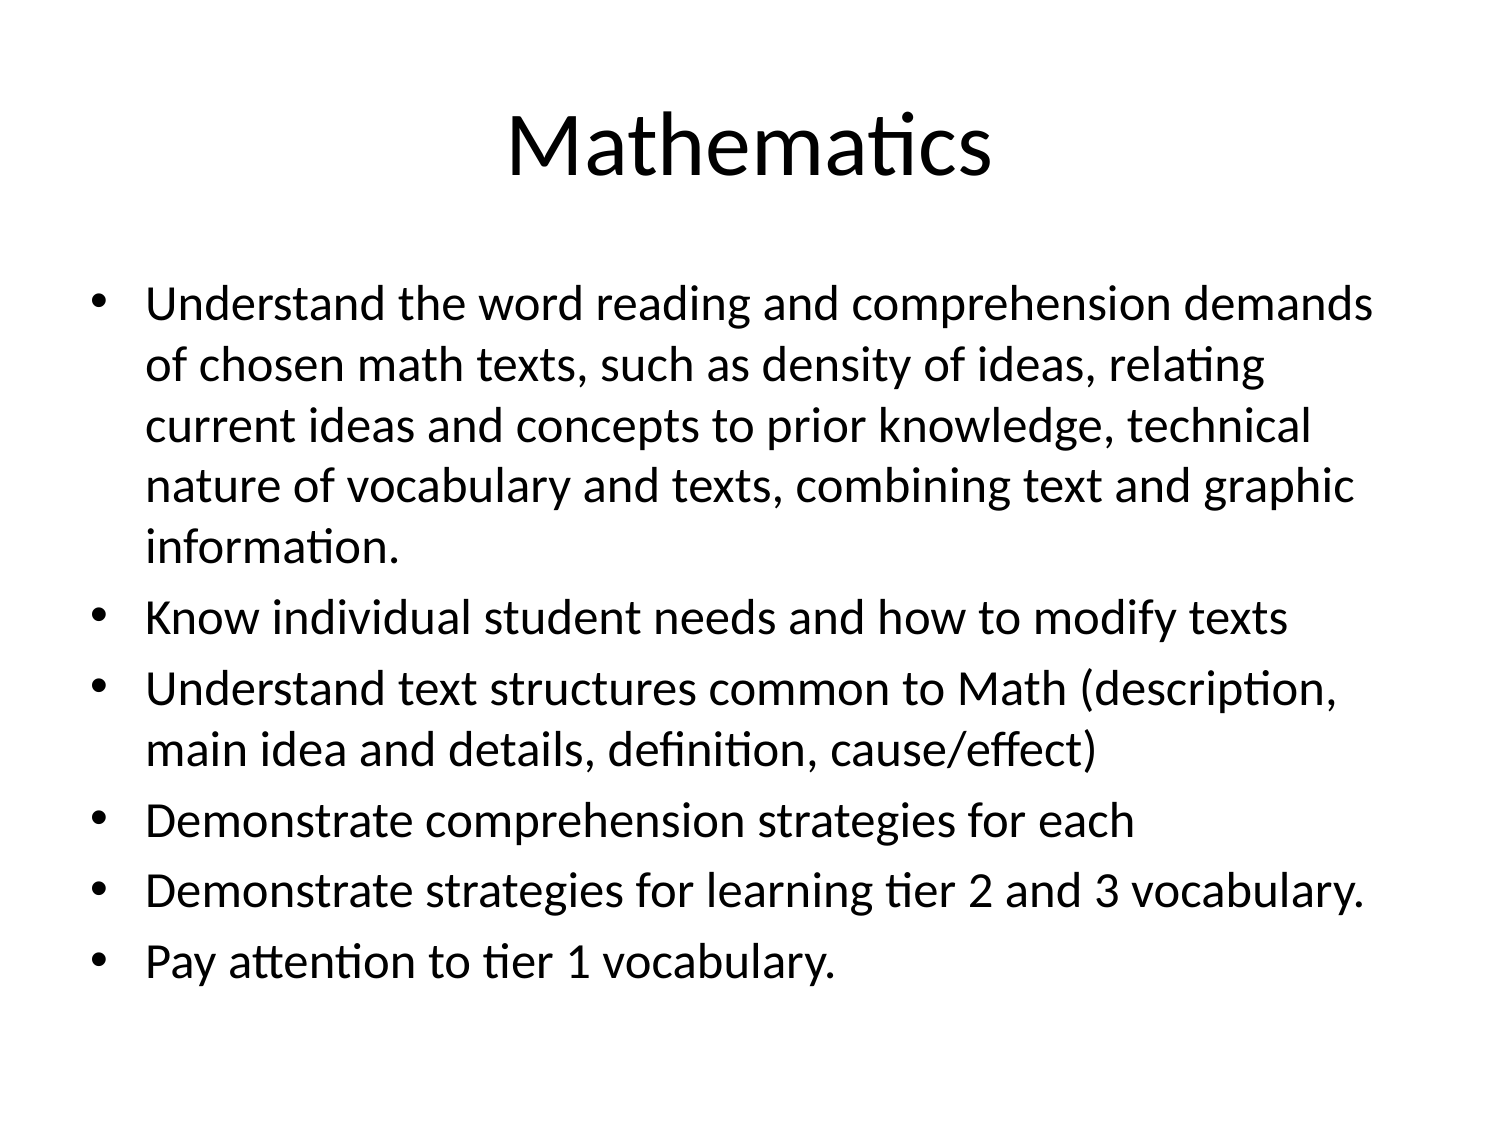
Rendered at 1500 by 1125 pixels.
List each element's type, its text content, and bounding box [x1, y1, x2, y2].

list Understand the word reading and comprehension demands of chosen math texts, such as density of ideas, relating current ideas and concepts to prior knowledge, technical nature of vocabulary and texts, combining text and graphic information. Know individual student needs and how to modify texts Understand text structures common to Math (description, main idea and details, definition, cause/effect) Demonstrate comprehension strategies for each Demonstrate strategies for learning tier 2 and 3 vocabulary. Pay attention to tier 1 vocabulary. [75, 262, 1425, 1005]
title Mathematics [75, 45, 1425, 233]
